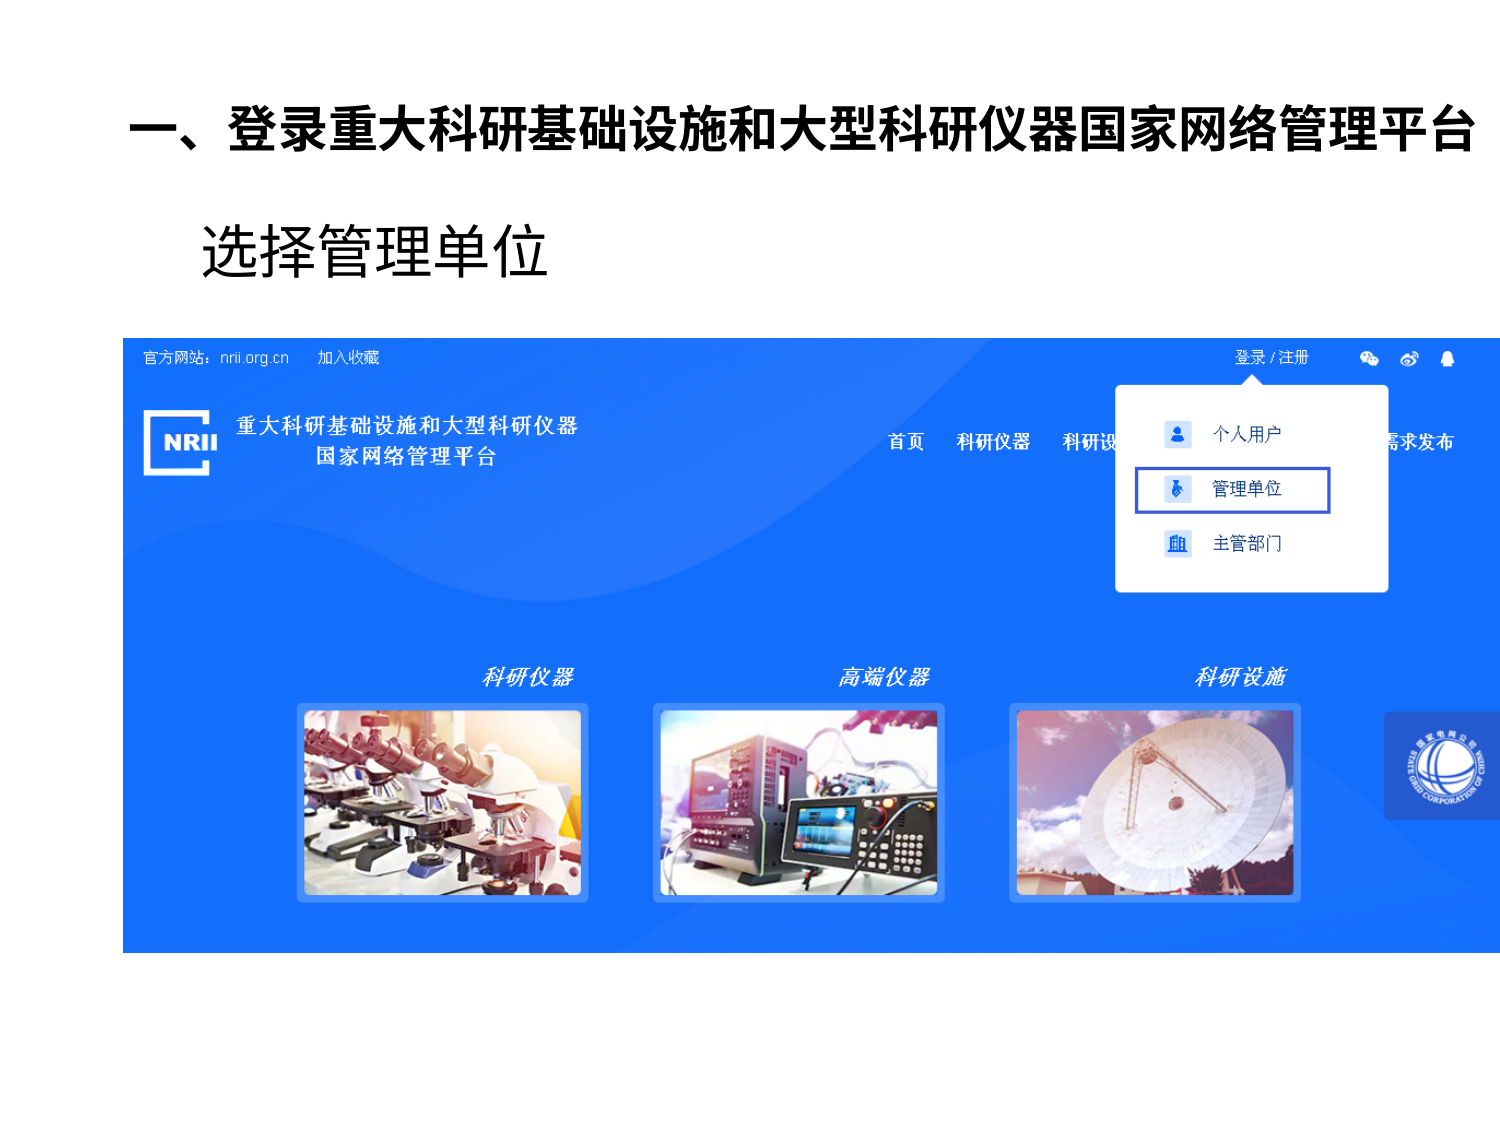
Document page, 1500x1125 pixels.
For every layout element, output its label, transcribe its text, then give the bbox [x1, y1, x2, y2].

text_box 一、登录重大科研基础设施和大型科研仪器国家网络管理平台 [113, 89, 1494, 165]
text_box 选择管理单位 [185, 208, 565, 293]
picture [123, 337, 1500, 954]
